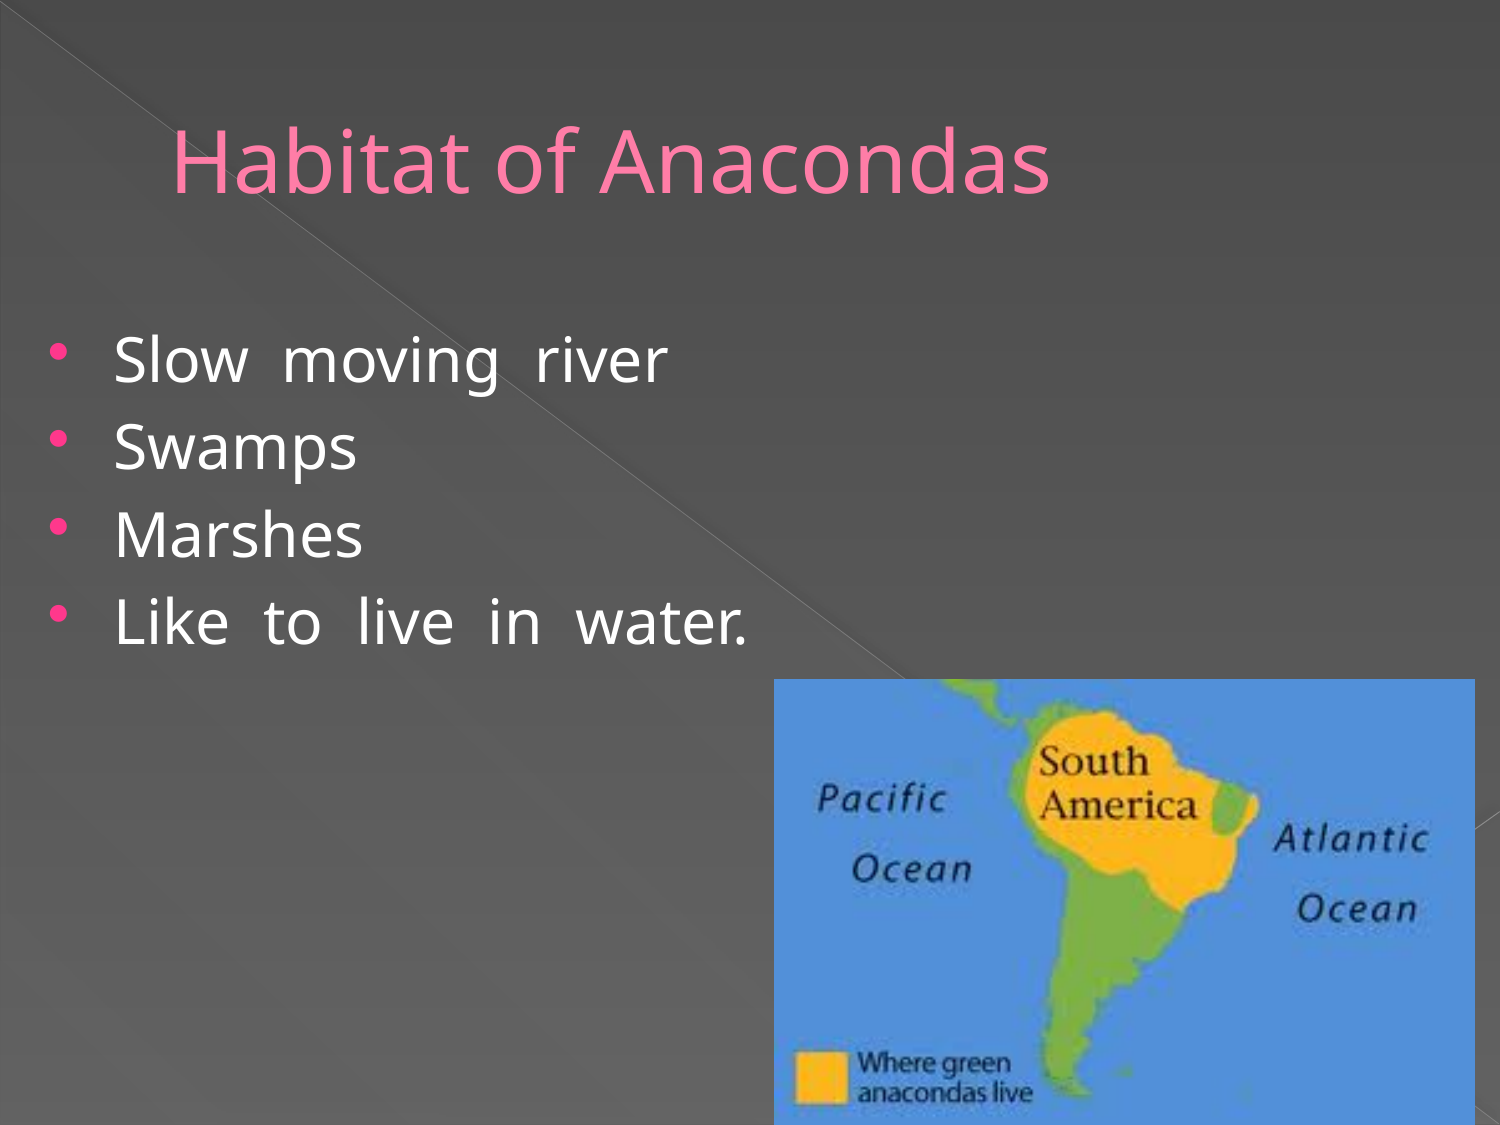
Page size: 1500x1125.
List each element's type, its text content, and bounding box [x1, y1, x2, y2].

picture [774, 678, 1476, 1125]
list Slow moving river Swamps Marshes Like to live in water. [24, 312, 1375, 1063]
title Habitat of Anacondas [75, 43, 1425, 274]
